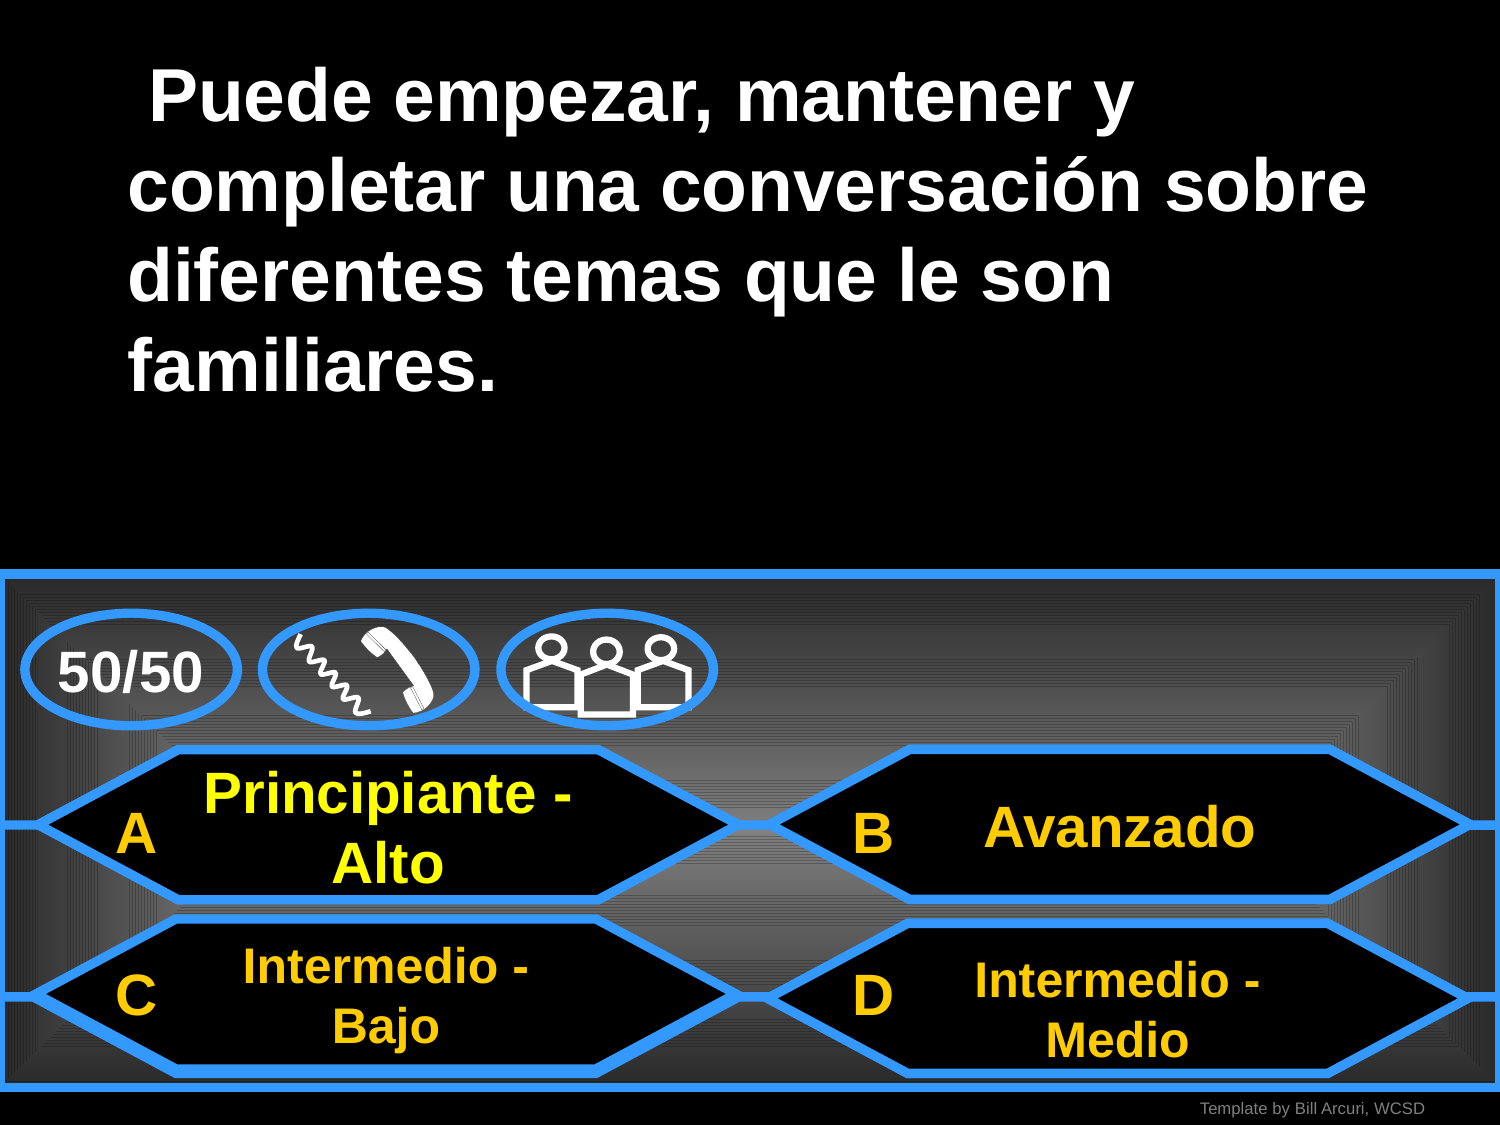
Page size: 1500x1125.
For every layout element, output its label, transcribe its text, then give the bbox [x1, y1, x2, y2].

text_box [324, 624, 435, 730]
title Puede empezar, mantener y completar una conversación sobre diferentes temas que le son familiares. [112, 87, 1388, 276]
slide_number Template by Bill Arcuri, WCSD [1052, 1096, 1441, 1125]
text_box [526, 636, 689, 715]
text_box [0, 573, 1500, 1088]
